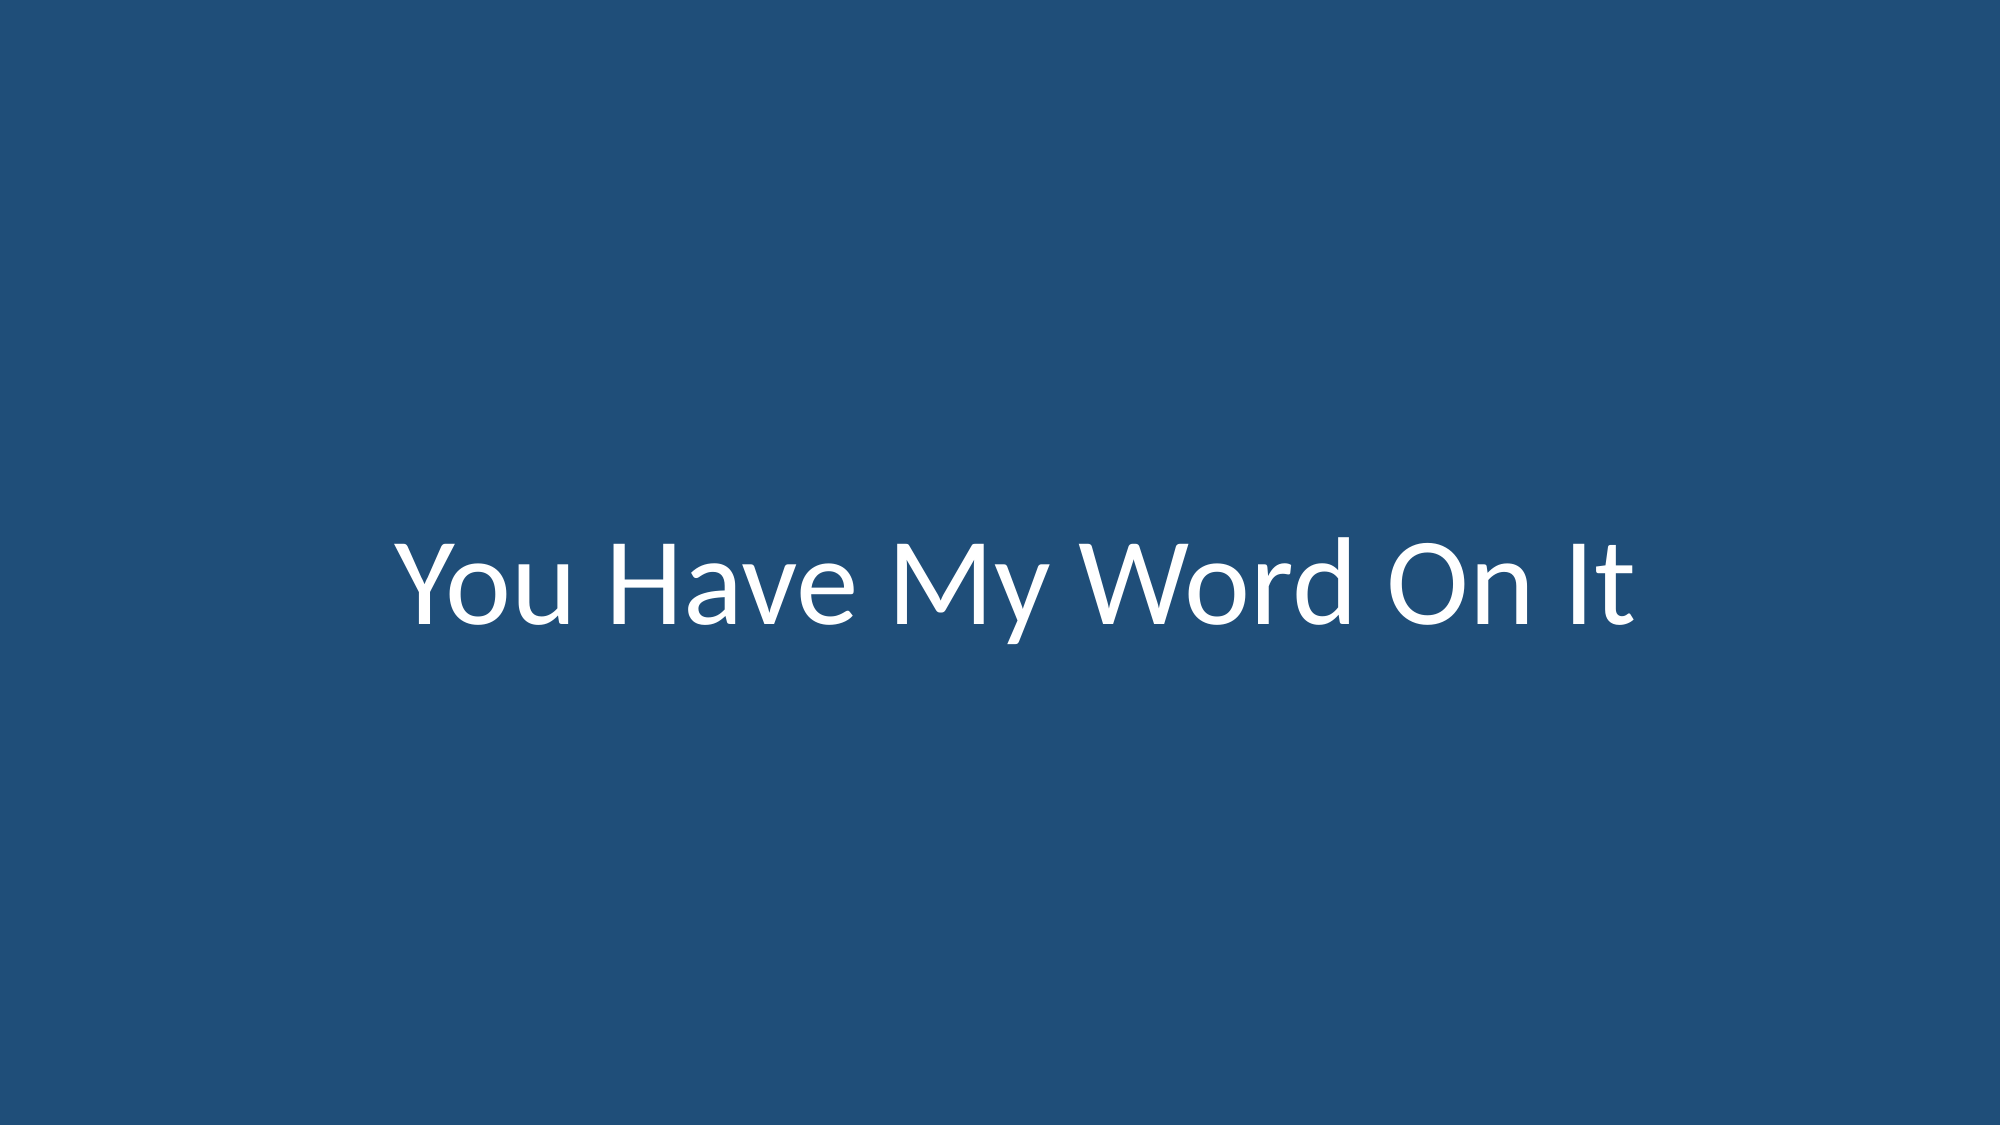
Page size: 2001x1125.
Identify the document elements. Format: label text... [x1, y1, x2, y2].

list You Have My Word On It [153, 509, 1878, 988]
